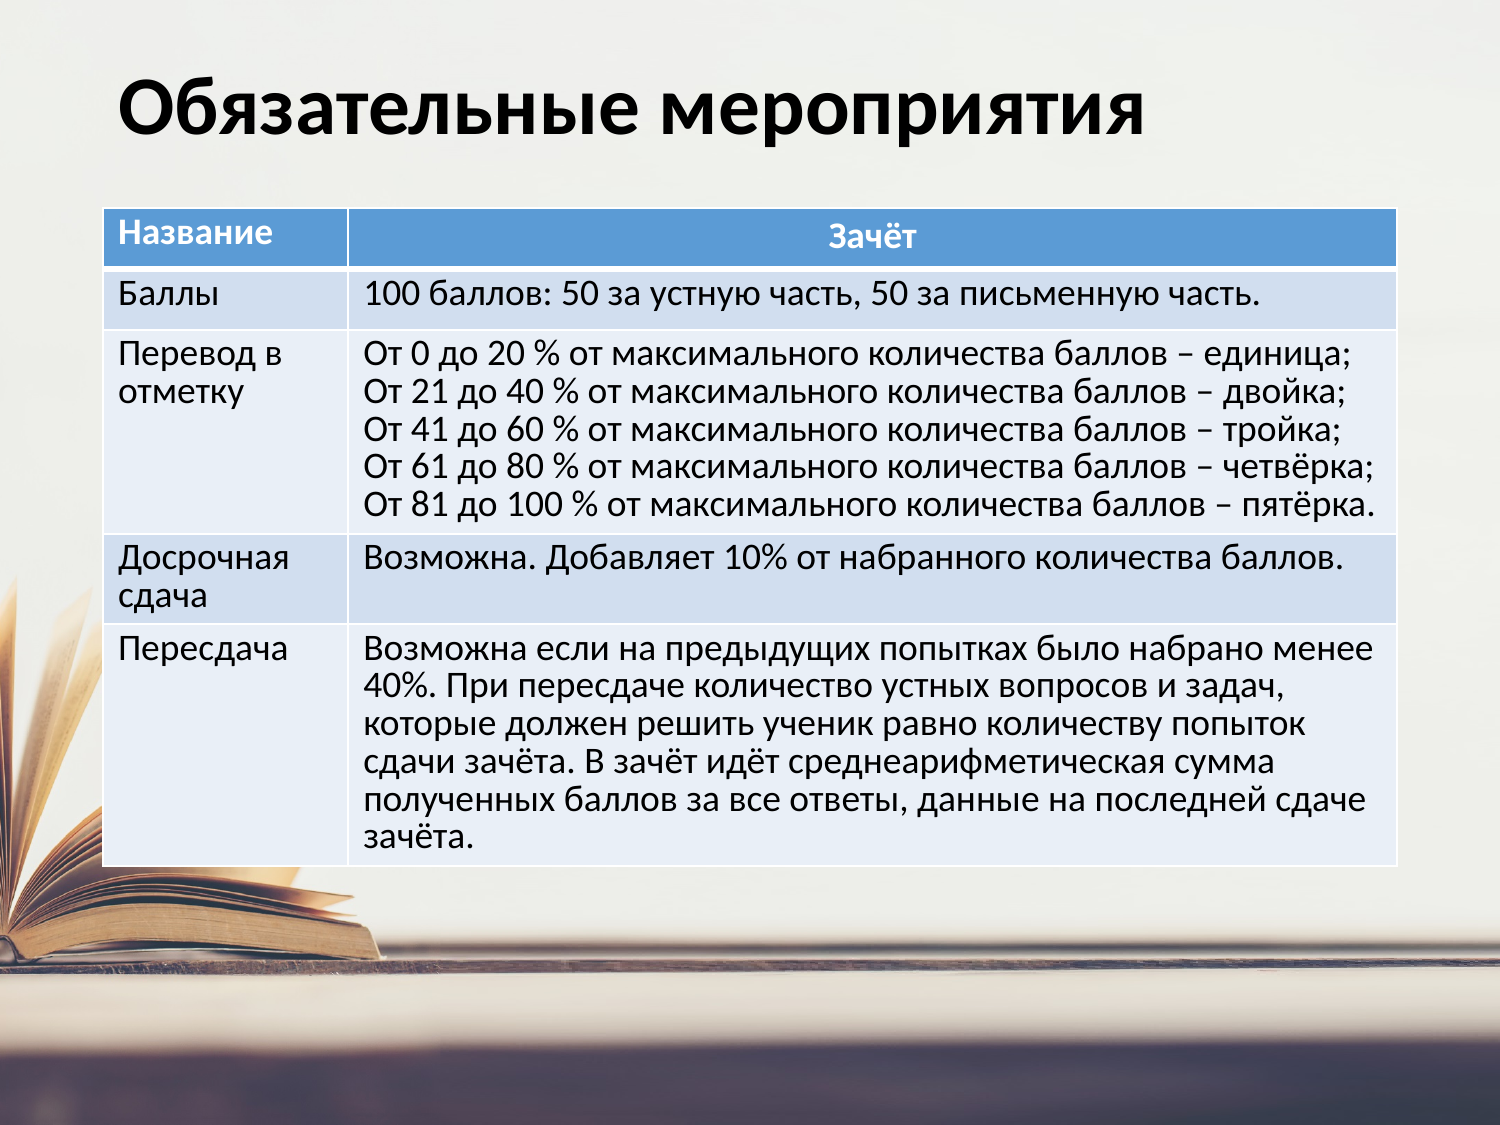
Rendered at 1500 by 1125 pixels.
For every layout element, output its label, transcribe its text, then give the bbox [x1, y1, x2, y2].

table_cell Перевод в отметку [104, 331, 347, 533]
table_cell Досрочная сдача [104, 535, 347, 623]
table_cell Возможна. Добавляет 10% от набранного количества баллов. [349, 535, 1396, 623]
table_header Зачёт [349, 209, 1396, 266]
picture [0, 0, 1500, 1125]
table_cell Баллы [104, 272, 347, 329]
table_cell 100 баллов: 50 за устную часть, 50 за письменную часть. [349, 272, 1396, 329]
table_cell Возможна если на предыдущих попытках было набрано менее 40%. При пересдаче количество устных вопросов и задач, которые должен решить ученик равно количеству попыток сдачи зачёта. В зачёт идёт среднеарифметическая сумма полученных баллов за все ответы, данные на последней сдаче зачёта. [349, 625, 1396, 865]
title Обязательные мероприятия [103, 21, 1397, 194]
table_header Название [104, 209, 347, 266]
table_cell От 0 до 20 % от максимального количества баллов – единица; От 21 до 40 % от максимального количества баллов – двойка; От 41 до 60 % от максимального количества баллов – тройка; От 61 до 80 % от максимального количества баллов – четвёрка; От 81 до 100 % от максимального количества баллов – пятёрка. [349, 331, 1396, 533]
table_cell Пересдача [104, 625, 347, 865]
